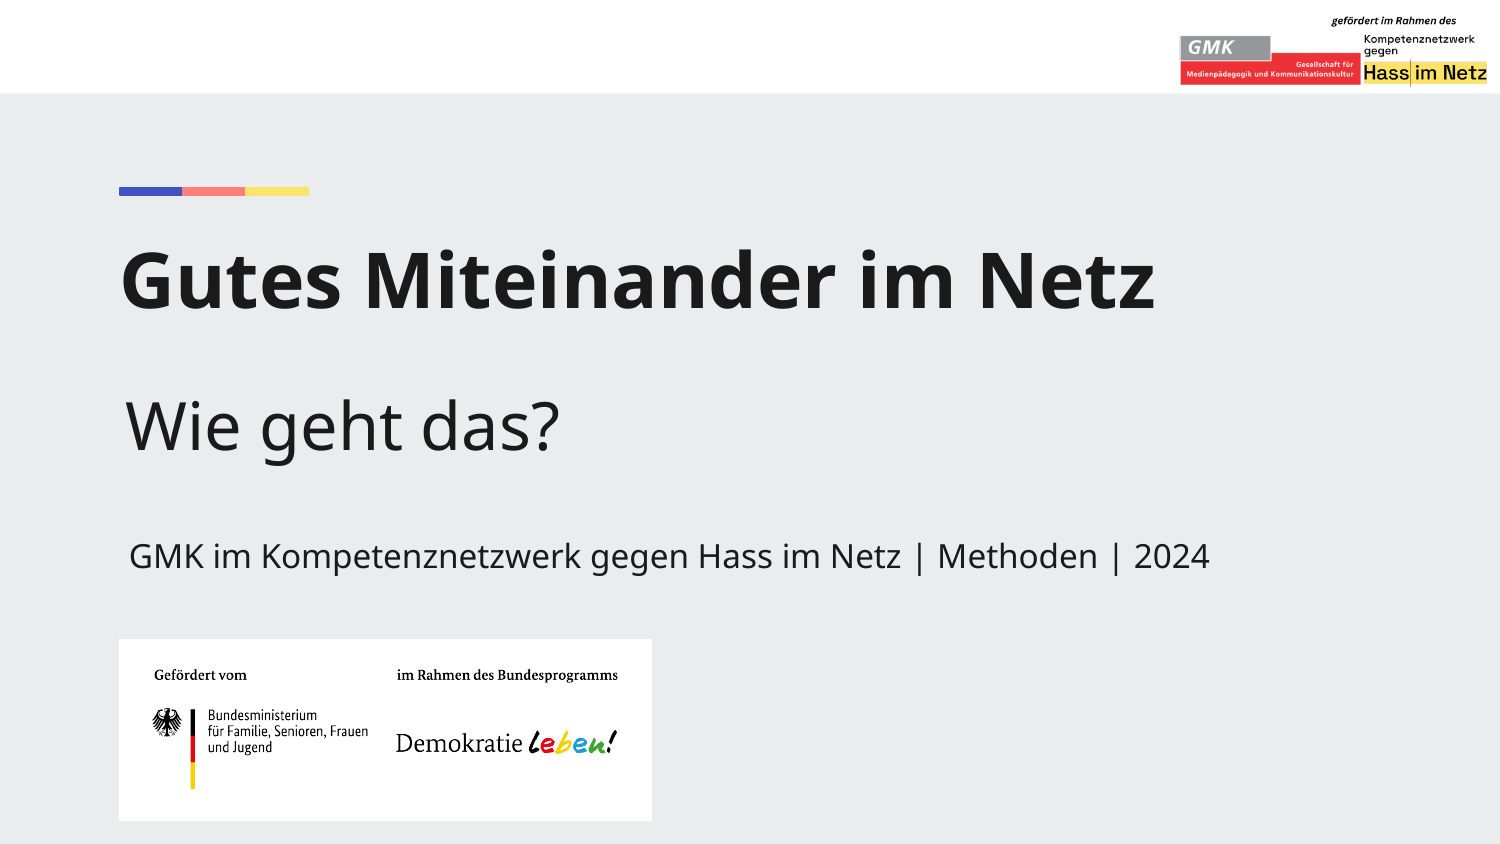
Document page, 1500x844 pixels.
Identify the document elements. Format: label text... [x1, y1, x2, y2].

title Gutes Miteinander im Netz [119, 216, 1381, 340]
text_box Wie geht das? [110, 368, 1381, 492]
subtitle GMK im Kompetenznetzwerk gegen Hass im Netz | Methoden | 2024 [91, 520, 1381, 610]
picture [118, 639, 651, 820]
picture [1177, 0, 1491, 94]
